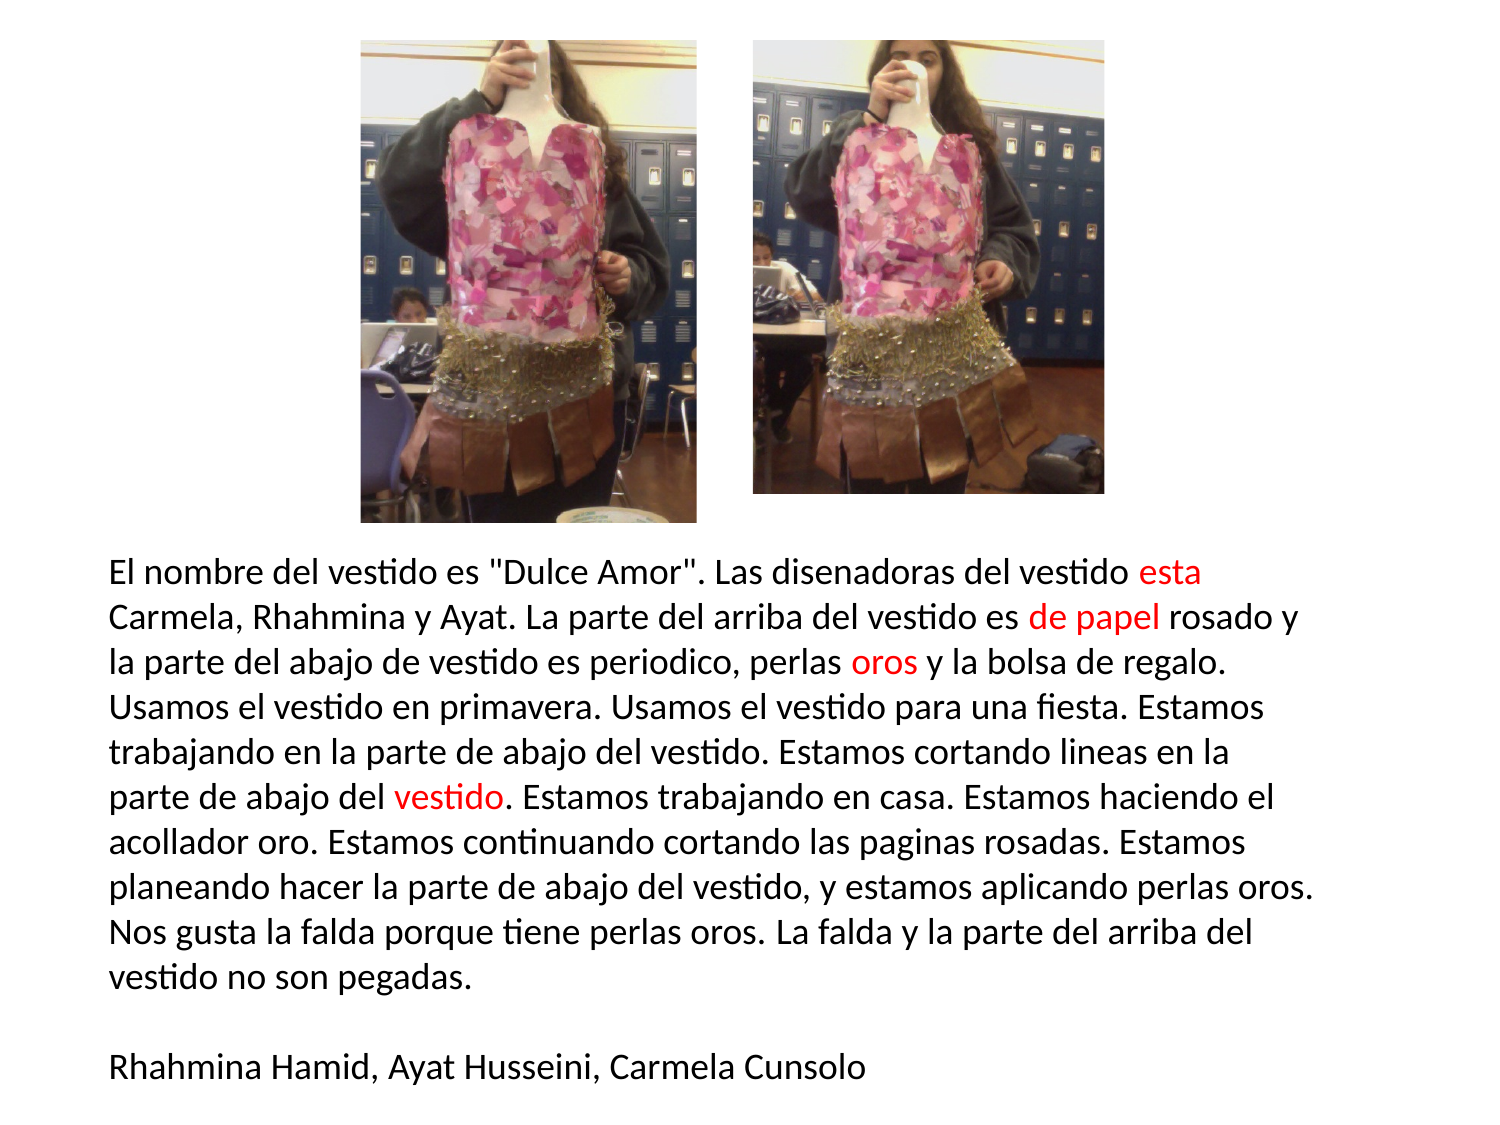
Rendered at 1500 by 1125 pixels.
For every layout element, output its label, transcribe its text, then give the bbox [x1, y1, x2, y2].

text_box El nombre del vestido es "Dulce Amor". Las disenadoras del vestido esta Carmela, Rhahmina y Ayat. La parte del arriba del vestido es de papel rosado y la parte del abajo de vestido es periodico, perlas oros y la bolsa de regalo. Usamos el vestido en primavera. Usamos el vestido para una fiesta. Estamos trabajando en la parte de abajo del vestido. Estamos cortando lineas en la parte de abajo del vestido. Estamos trabajando en casa. Estamos haciendo el acollador oro. Estamos continuando cortando las paginas rosadas. Estamos planeando hacer la parte de abajo del vestido, y estamos aplicando perlas oros. Nos gusta la falda porque tiene perlas oros. La falda y la parte del arriba del vestido no son pegadas. Rhahmina Hamid, Ayat Husseini, Carmela Cunsolo [93, 539, 1336, 1095]
picture [752, 40, 1105, 515]
picture [360, 40, 697, 524]
